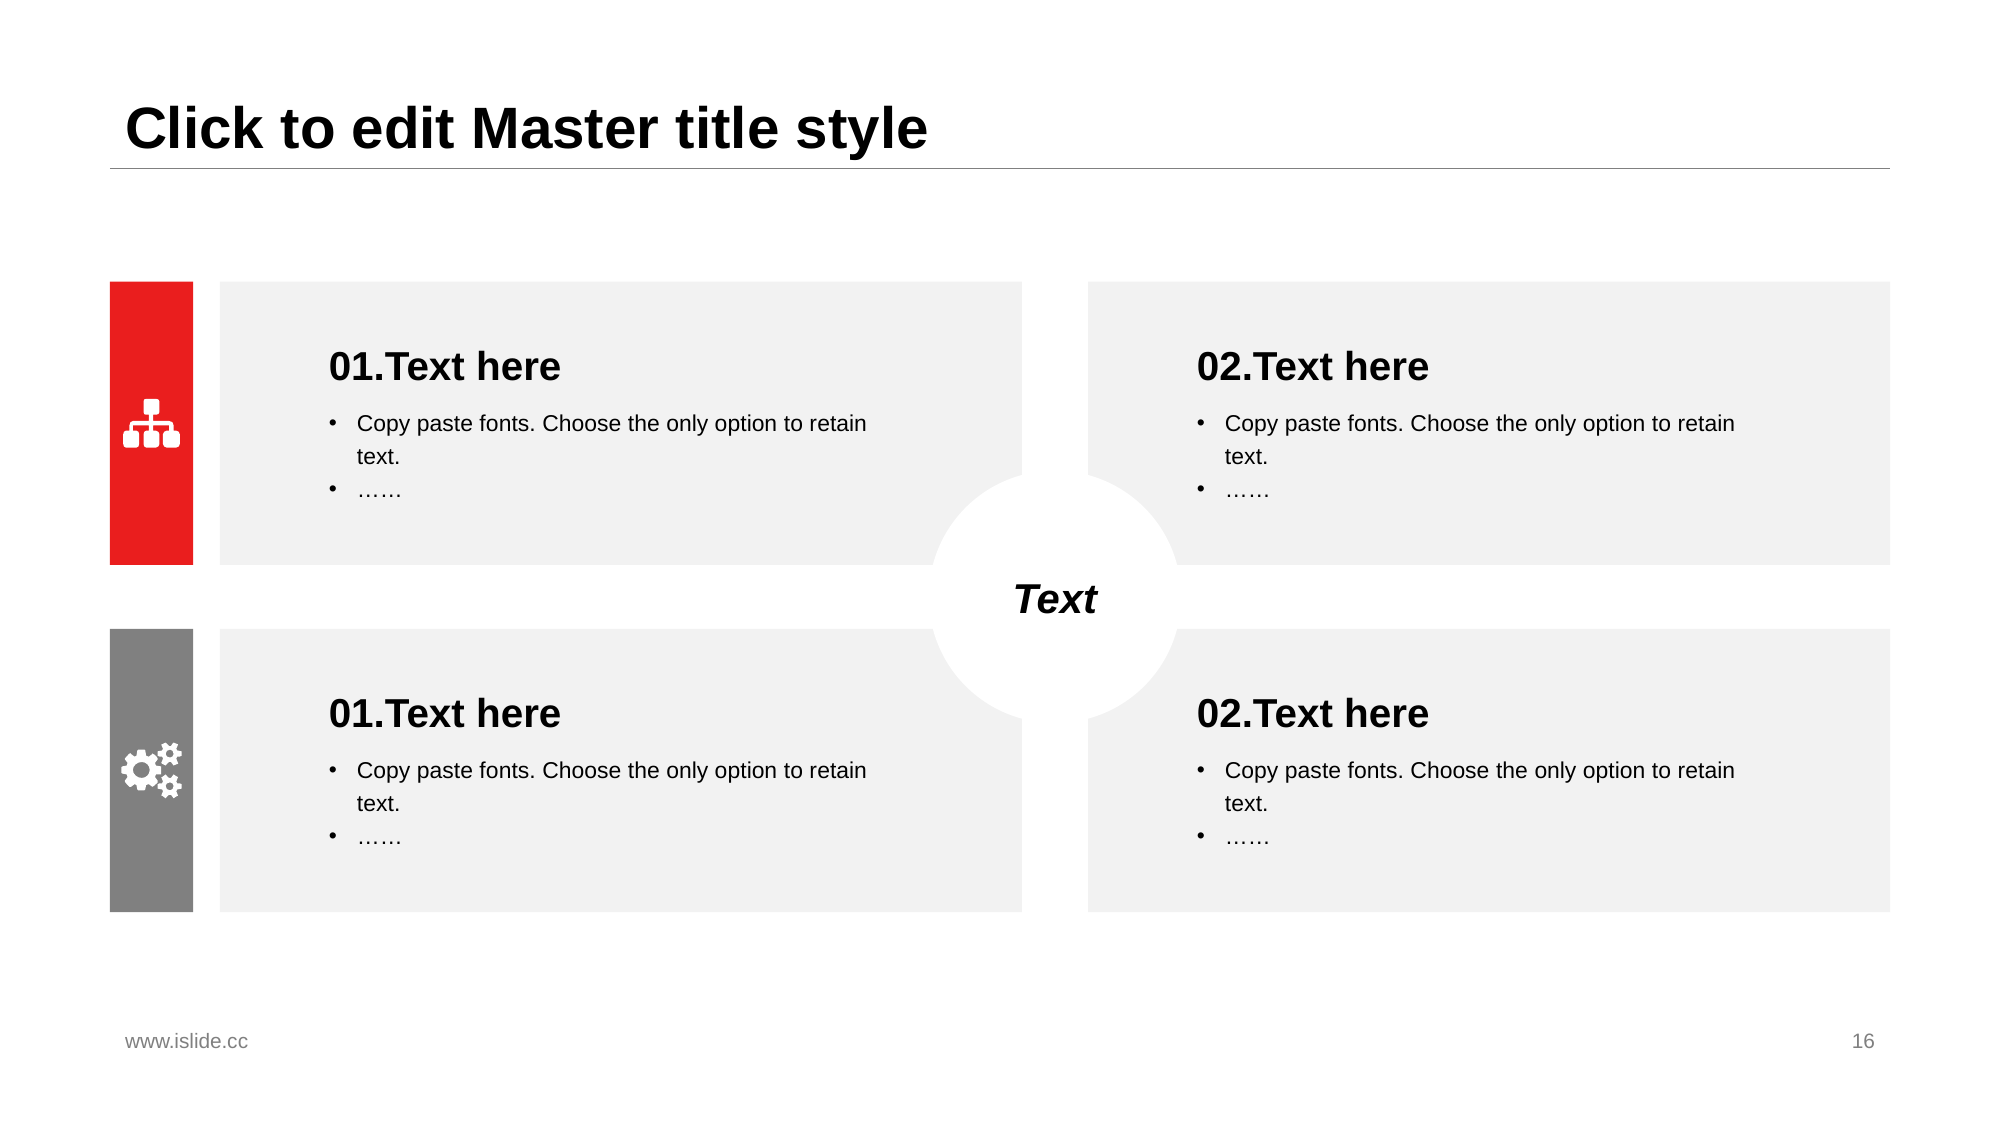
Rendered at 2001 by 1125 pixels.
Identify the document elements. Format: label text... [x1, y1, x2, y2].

slide_number 16 [1412, 1023, 1890, 1058]
footer www.islide.cc [109, 1023, 790, 1058]
title Click to edit Master title style [109, 0, 1890, 169]
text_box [109, 281, 1891, 913]
